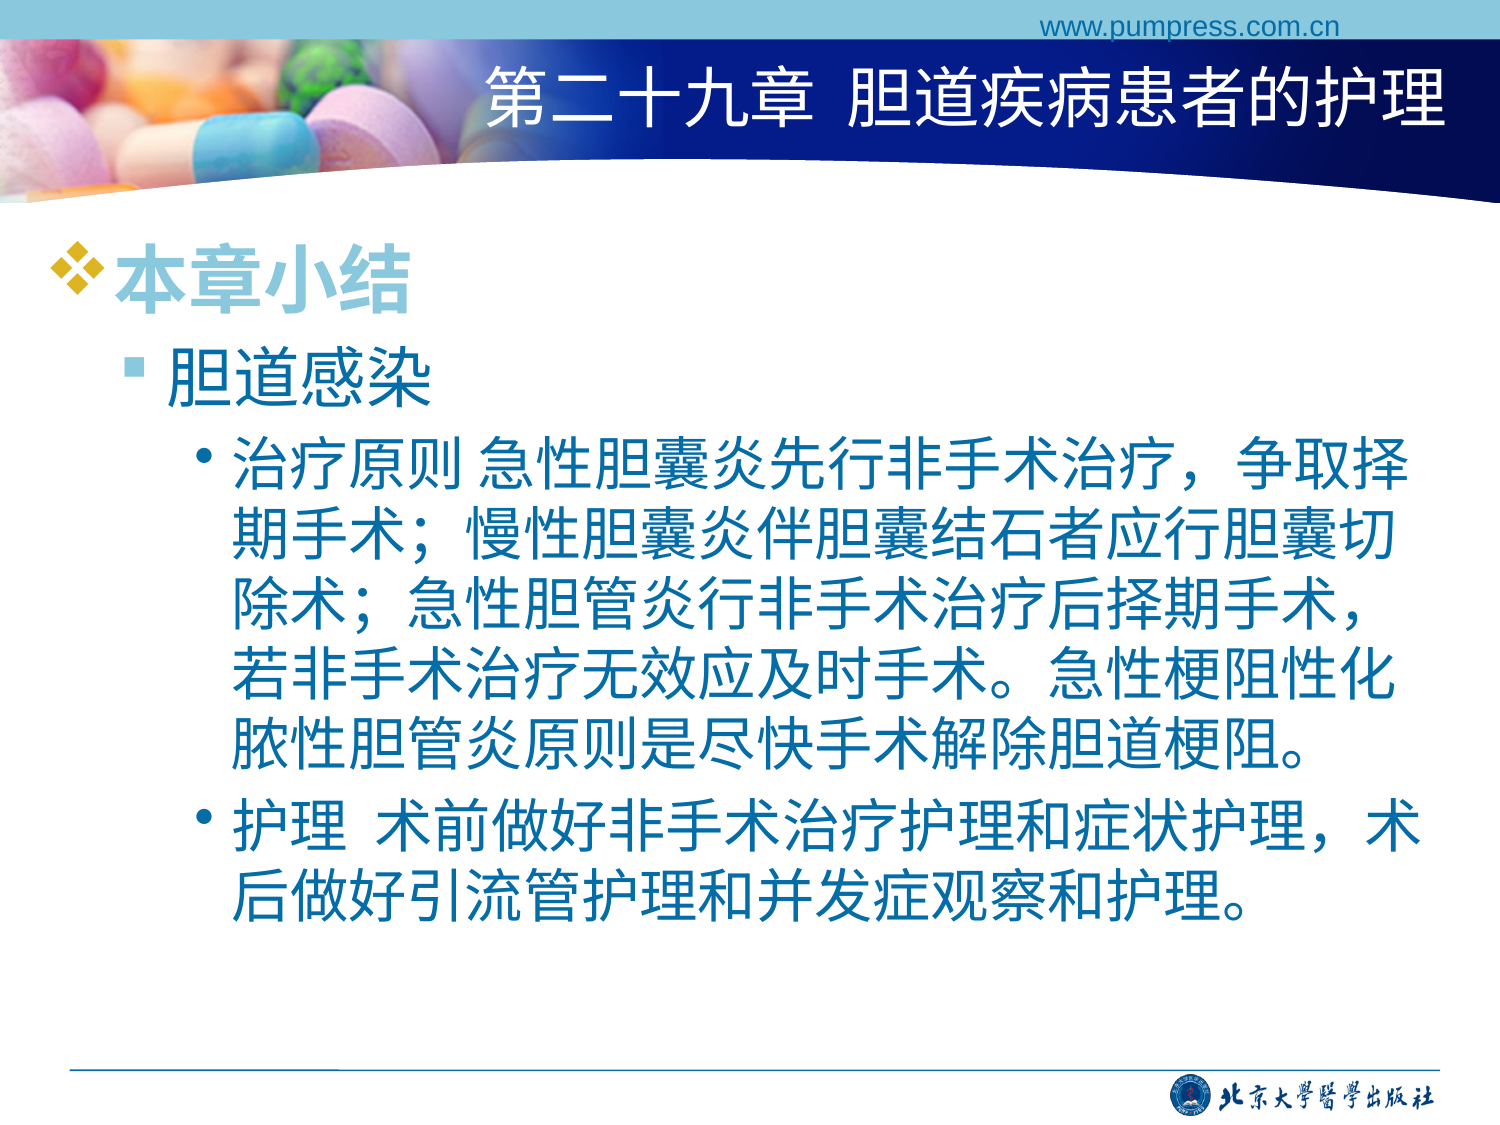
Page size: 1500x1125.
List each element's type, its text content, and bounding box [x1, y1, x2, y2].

picture [1170, 1074, 1436, 1118]
list 本章小结 胆道感染 治疗原则 急性胆囊炎先行非手术治疗，争取择期手术；慢性胆囊炎伴胆囊结石者应行胆囊切除术；急性胆管炎行非手术治疗后择期手术，若非手术治疗无效应及时手术。急性梗阻性化脓性胆管炎原则是尽快手术解除胆道梗阻。 护理 术前做好非手术治疗护理和症状护理，术后做好引流管护理和并发症观察和护理。 [29, 224, 1463, 1026]
slide_number www.pumpress.com.cn [1025, 0, 1463, 38]
picture [0, 40, 1500, 203]
title 第二十九章 胆道疾病患者的护理 [137, 49, 1463, 143]
